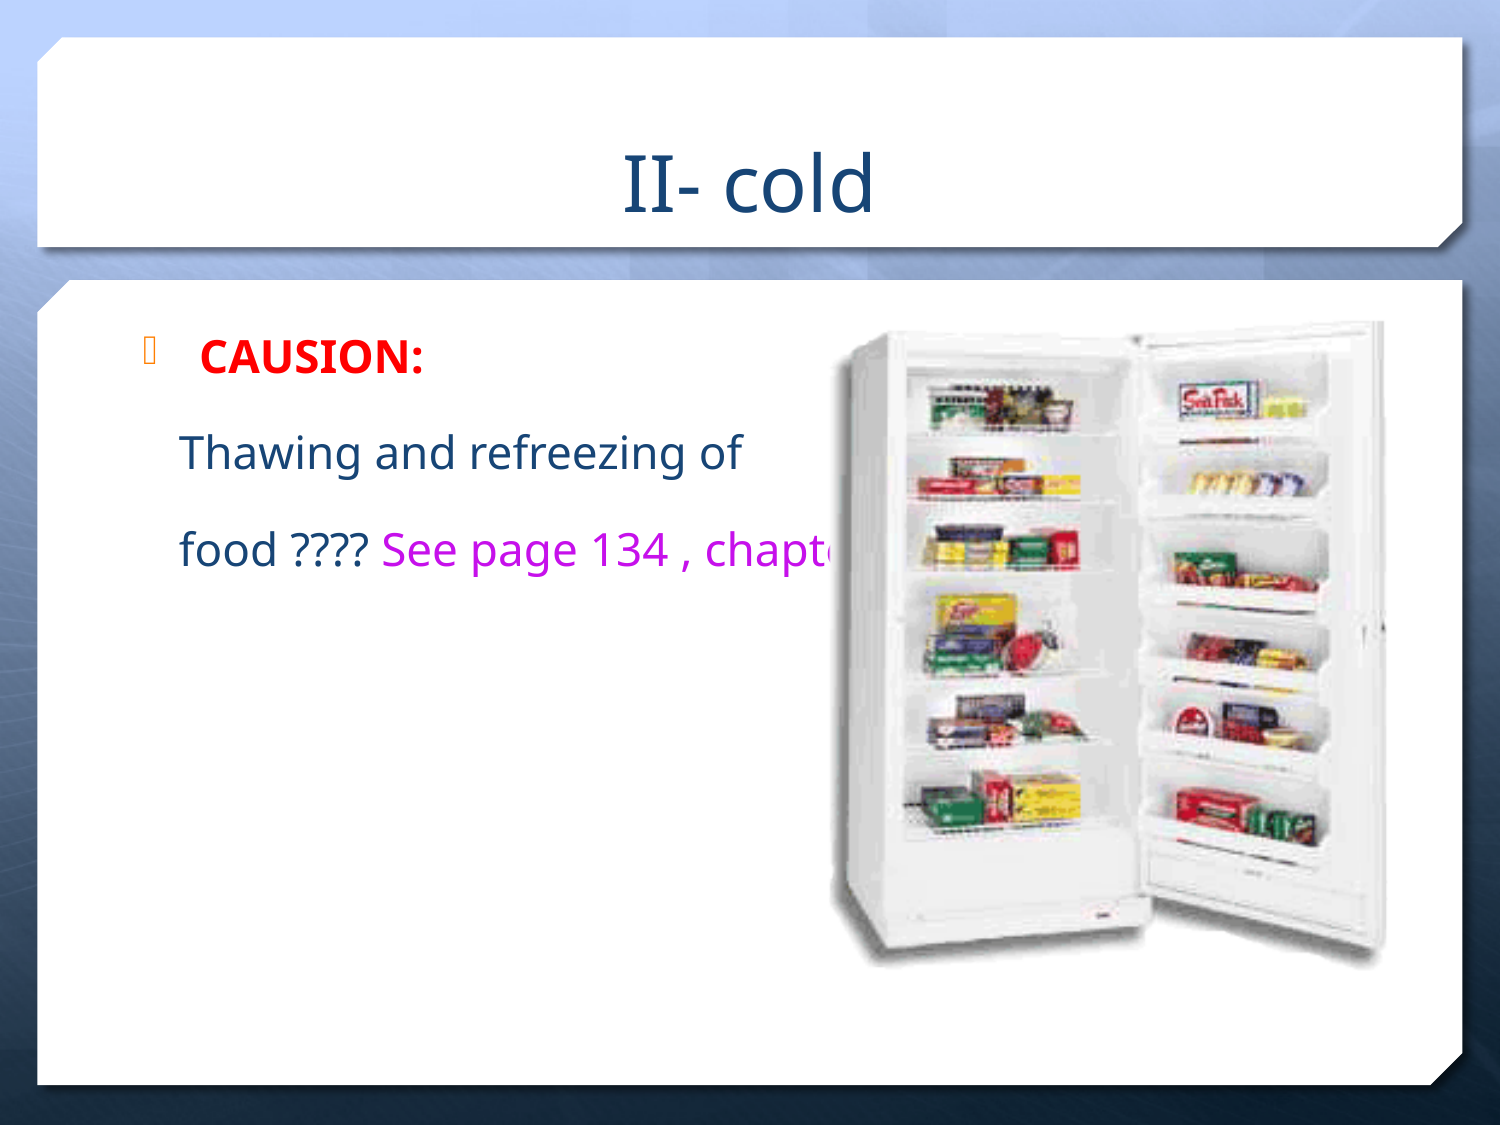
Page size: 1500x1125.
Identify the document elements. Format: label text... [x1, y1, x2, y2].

title II- cold [127, 48, 1372, 236]
picture [810, 301, 1415, 978]
list CAUSION: Thawing and refreezing of food ???? See page 134 , chapter 8 [127, 319, 810, 978]
